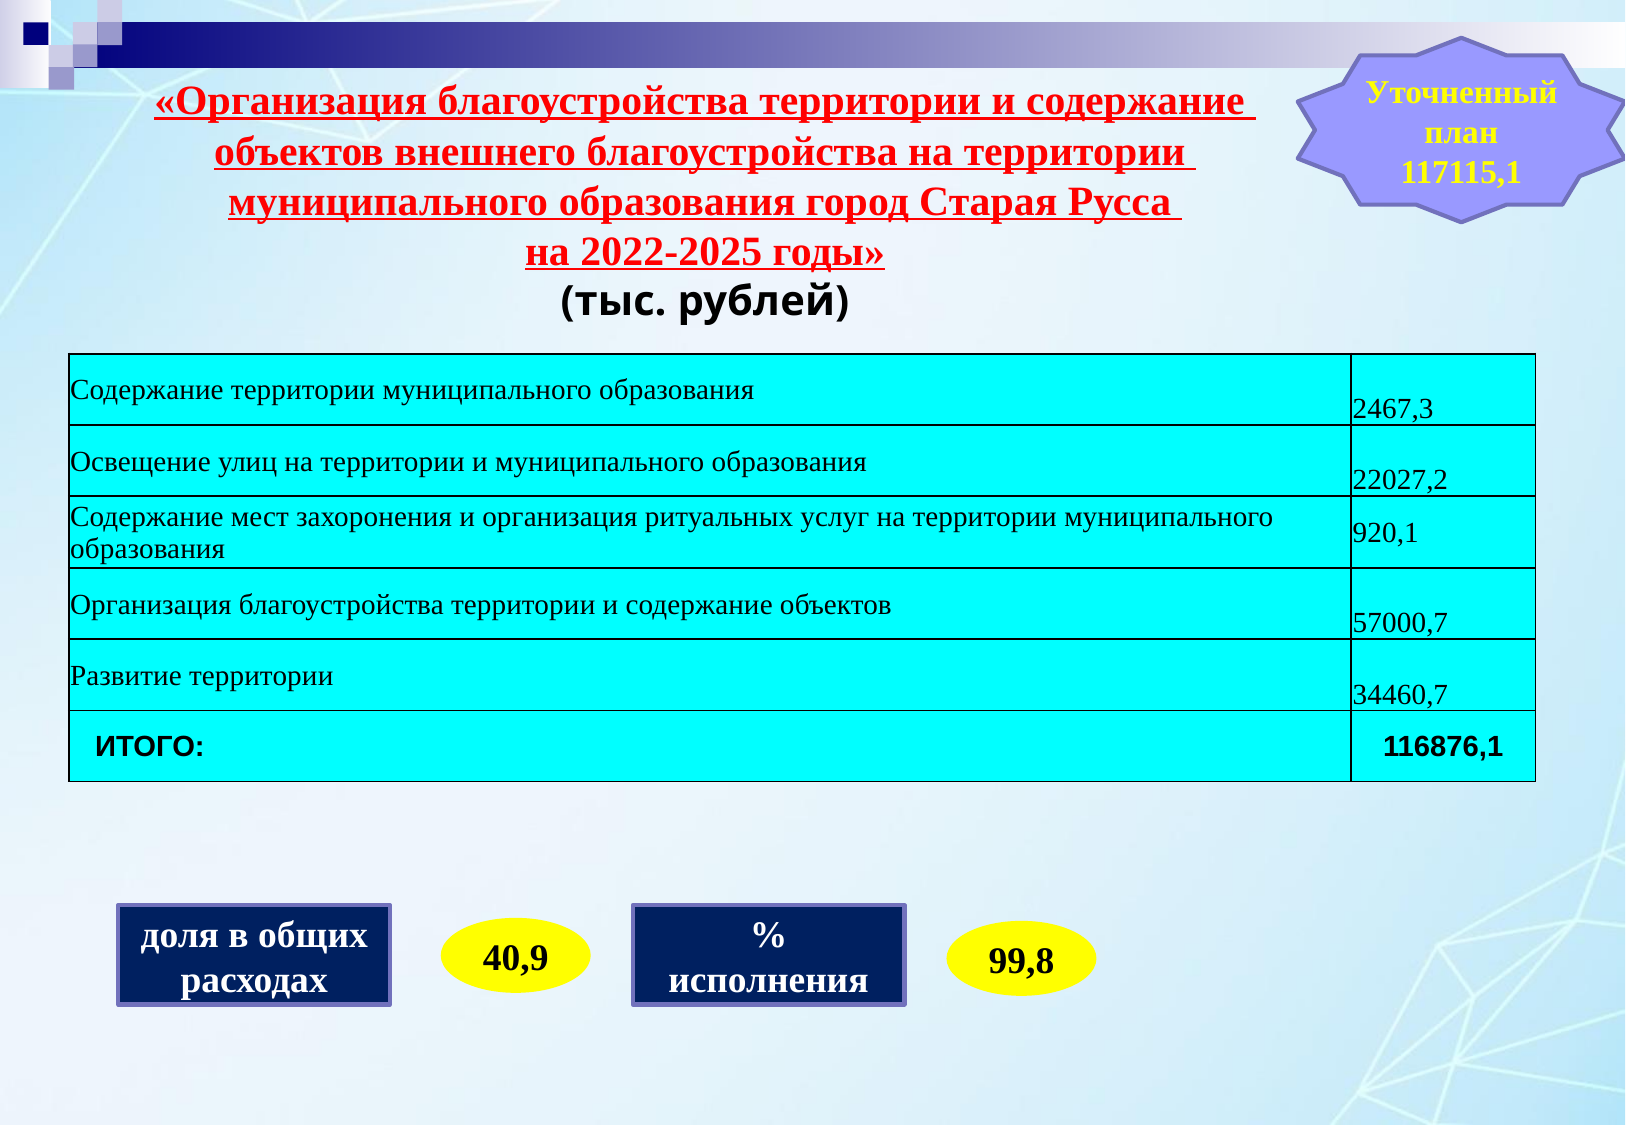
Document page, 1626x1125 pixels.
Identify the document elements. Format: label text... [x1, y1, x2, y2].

table_header 2467,3 [1352, 355, 1535, 424]
table_cell ИТОГО: [70, 711, 1350, 781]
table_cell 34460,7 [1352, 640, 1535, 710]
table_cell 920,1 [1352, 497, 1535, 567]
text_box 99,8 [944, 918, 1099, 998]
text_box 40,9 [438, 915, 593, 995]
table_cell 22027,2 [1352, 426, 1535, 495]
table_cell 57000,7 [1352, 569, 1535, 638]
table_cell 116876,1 [1352, 711, 1535, 781]
picture [0, 0, 1626, 1125]
text_box доля в общих расходах [116, 903, 392, 1007]
table_cell Содержание мест захоронения и организация ритуальных услуг на территории муниципального образования [70, 497, 1350, 567]
text_box % исполнения [631, 903, 907, 1007]
title «Организация благоустройства территории и содержание объектов внешнего благоустройства на территории муниципального образования город Старая Русса на 2022-2025 годы» (тыс. рублей) [0, 0, 1411, 298]
text_box Уточненный план 117115,1 [1295, 35, 1625, 225]
table_cell Развитие территории [70, 640, 1350, 710]
table_header Содержание территории муниципального образования [70, 355, 1350, 424]
table_cell Организация благоустройства территории и содержание объектов [70, 569, 1350, 638]
table_cell Освещение улиц на территории и муниципального образования [70, 426, 1350, 495]
